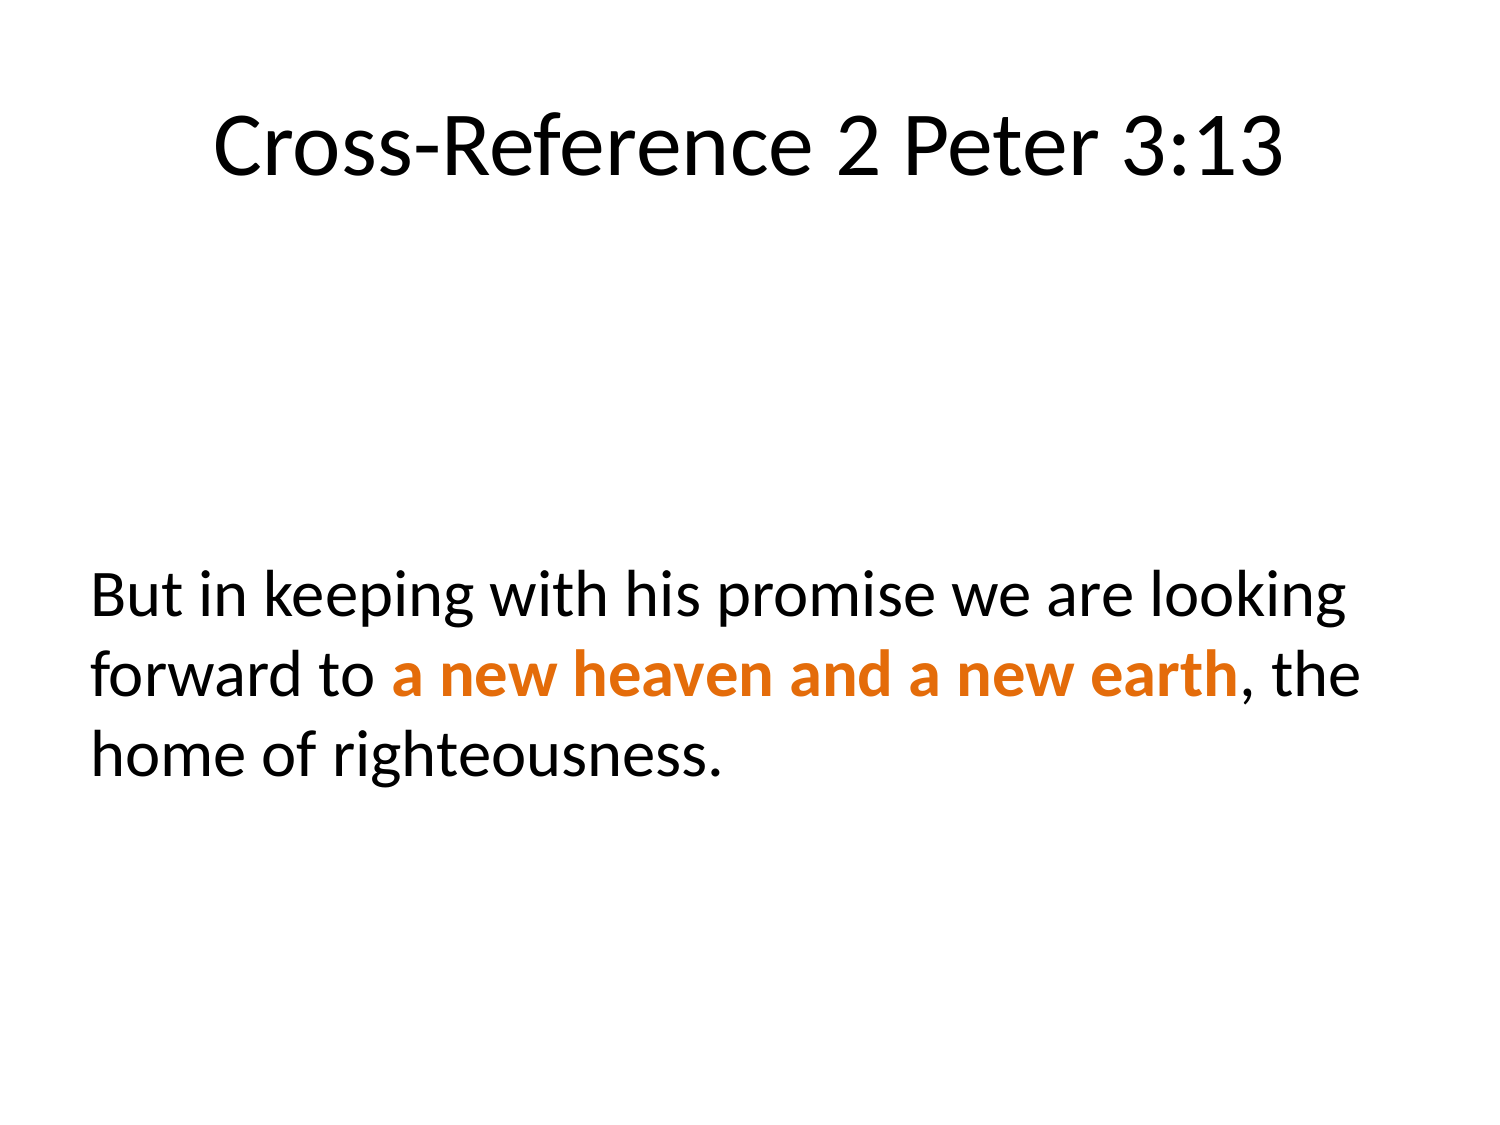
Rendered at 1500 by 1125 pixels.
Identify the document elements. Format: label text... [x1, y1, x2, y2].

list But in keeping with his promise we are looking forward to a new heaven and a new earth, the home of righteousness. [75, 262, 1425, 1005]
title Cross-Reference 2 Peter 3:13 [75, 45, 1425, 233]
